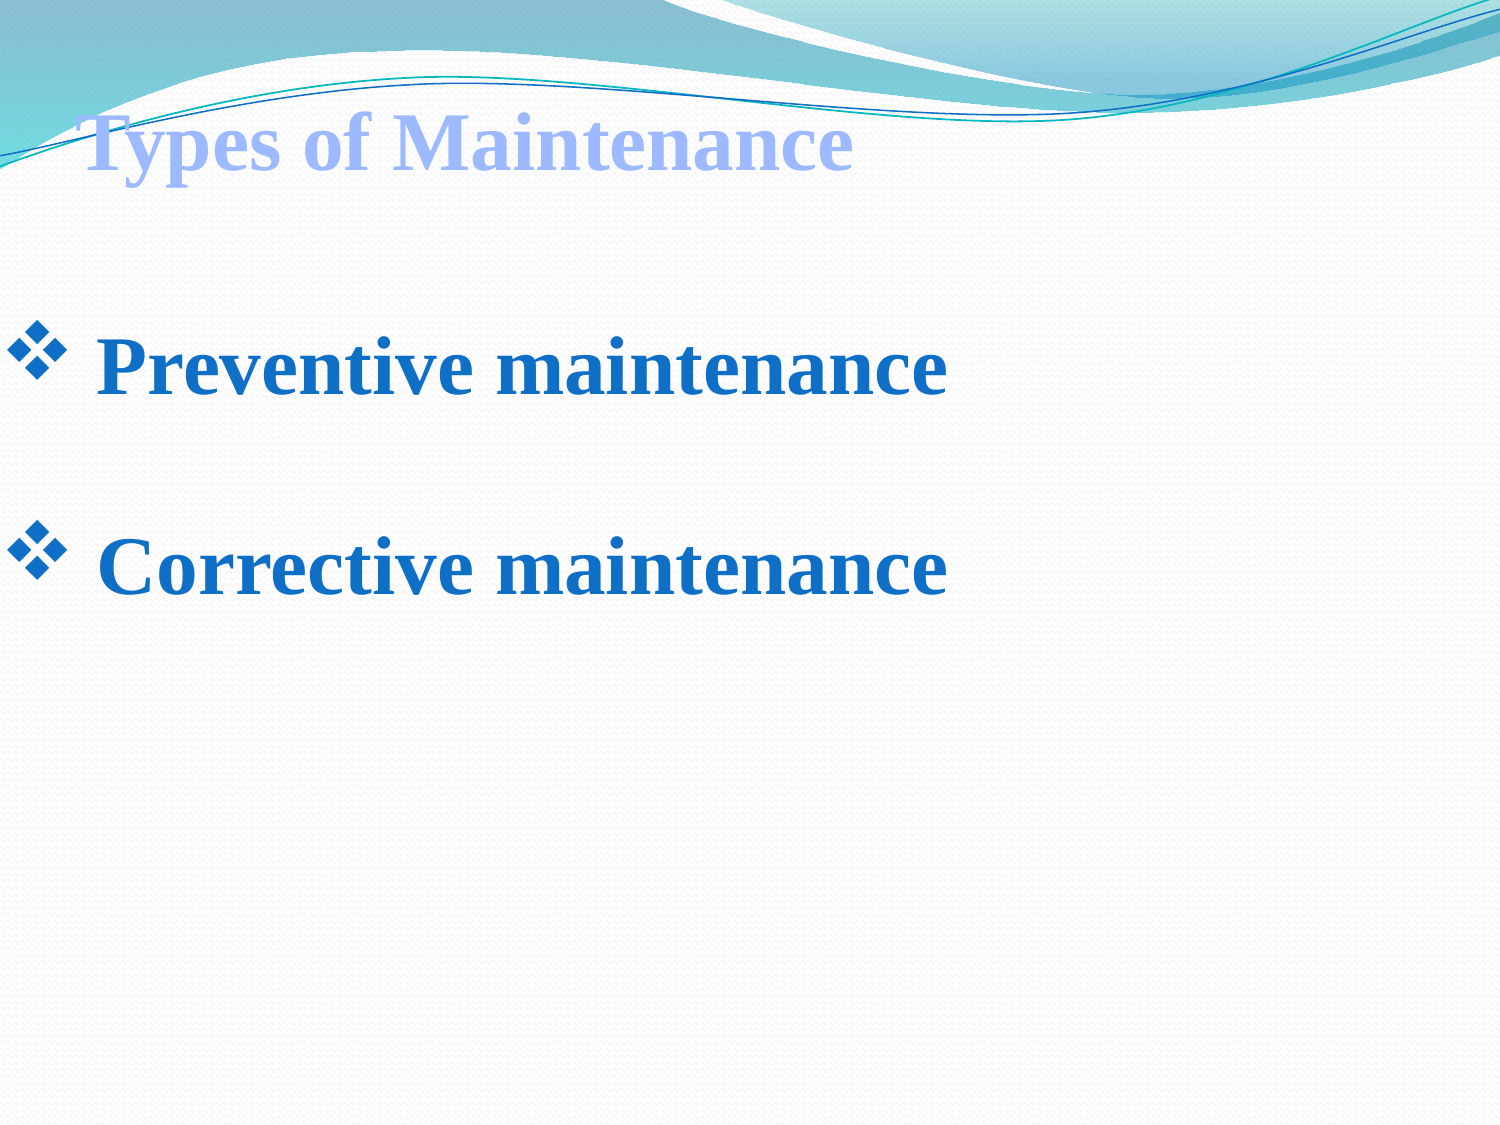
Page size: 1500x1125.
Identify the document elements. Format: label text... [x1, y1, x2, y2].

text_box Preventive maintenance Corrective maintenance [0, 290, 1500, 811]
title Types of Maintenance [75, 0, 1425, 188]
